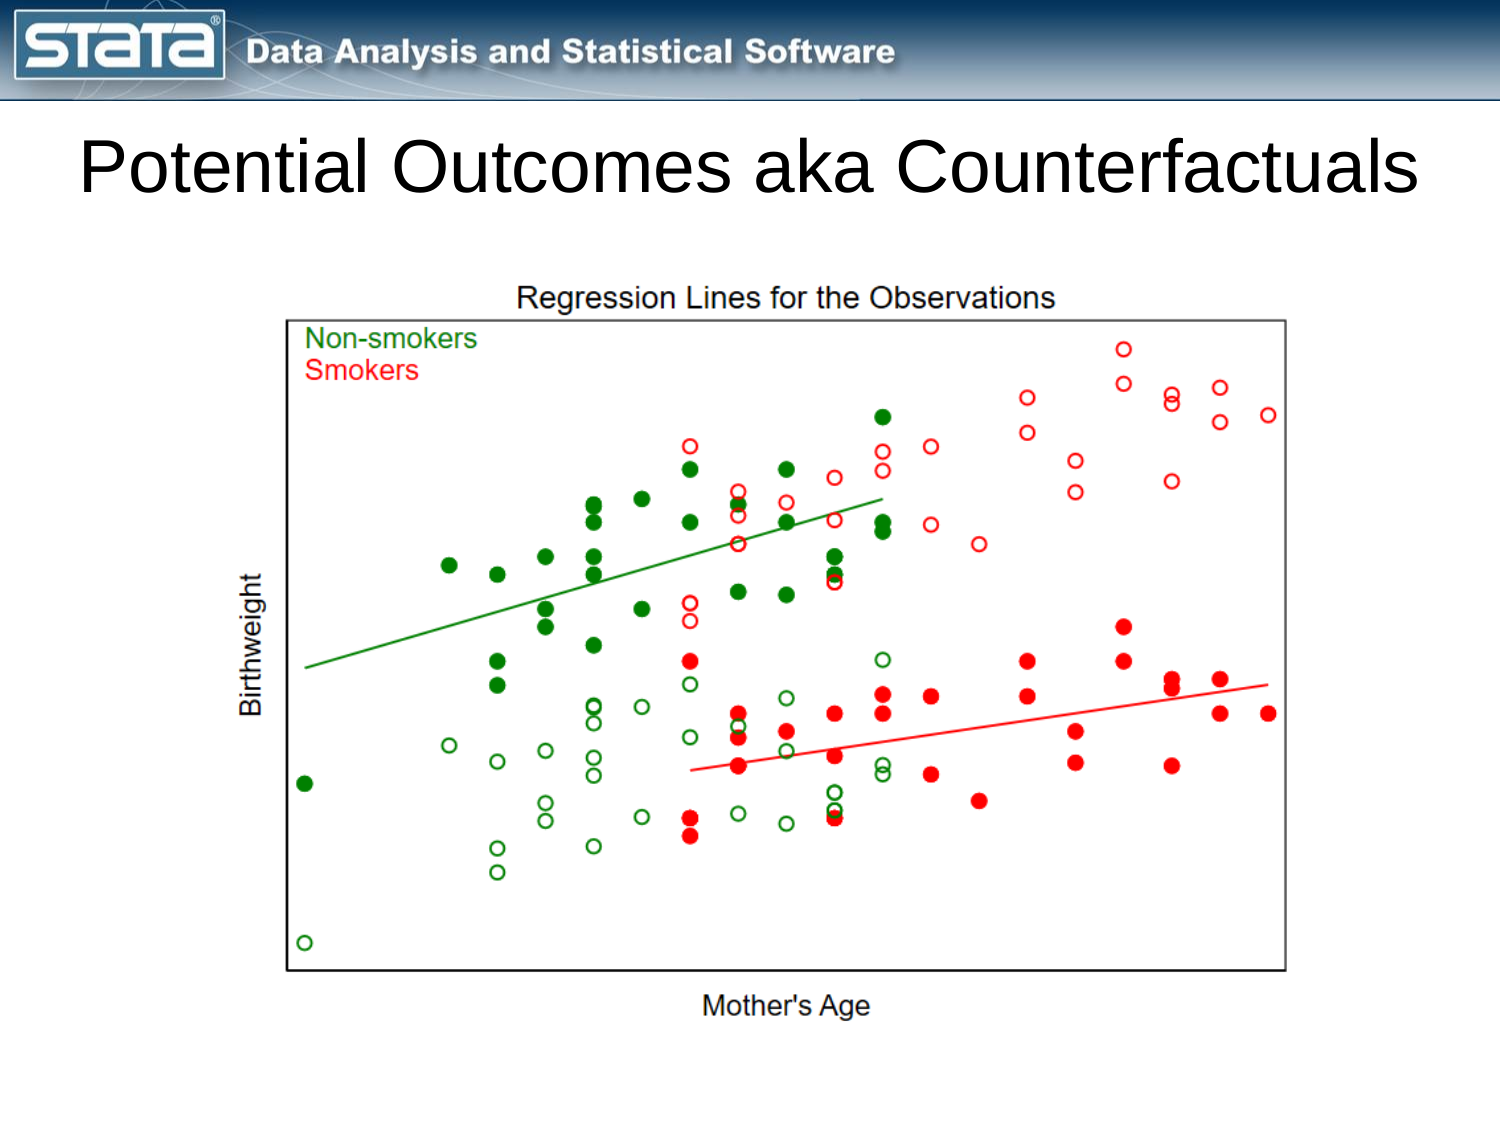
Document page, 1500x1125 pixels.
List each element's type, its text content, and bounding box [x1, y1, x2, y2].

picture [184, 249, 1316, 1074]
picture [0, 0, 1500, 102]
title Potential Outcomes aka Counterfactuals [0, 108, 1500, 225]
